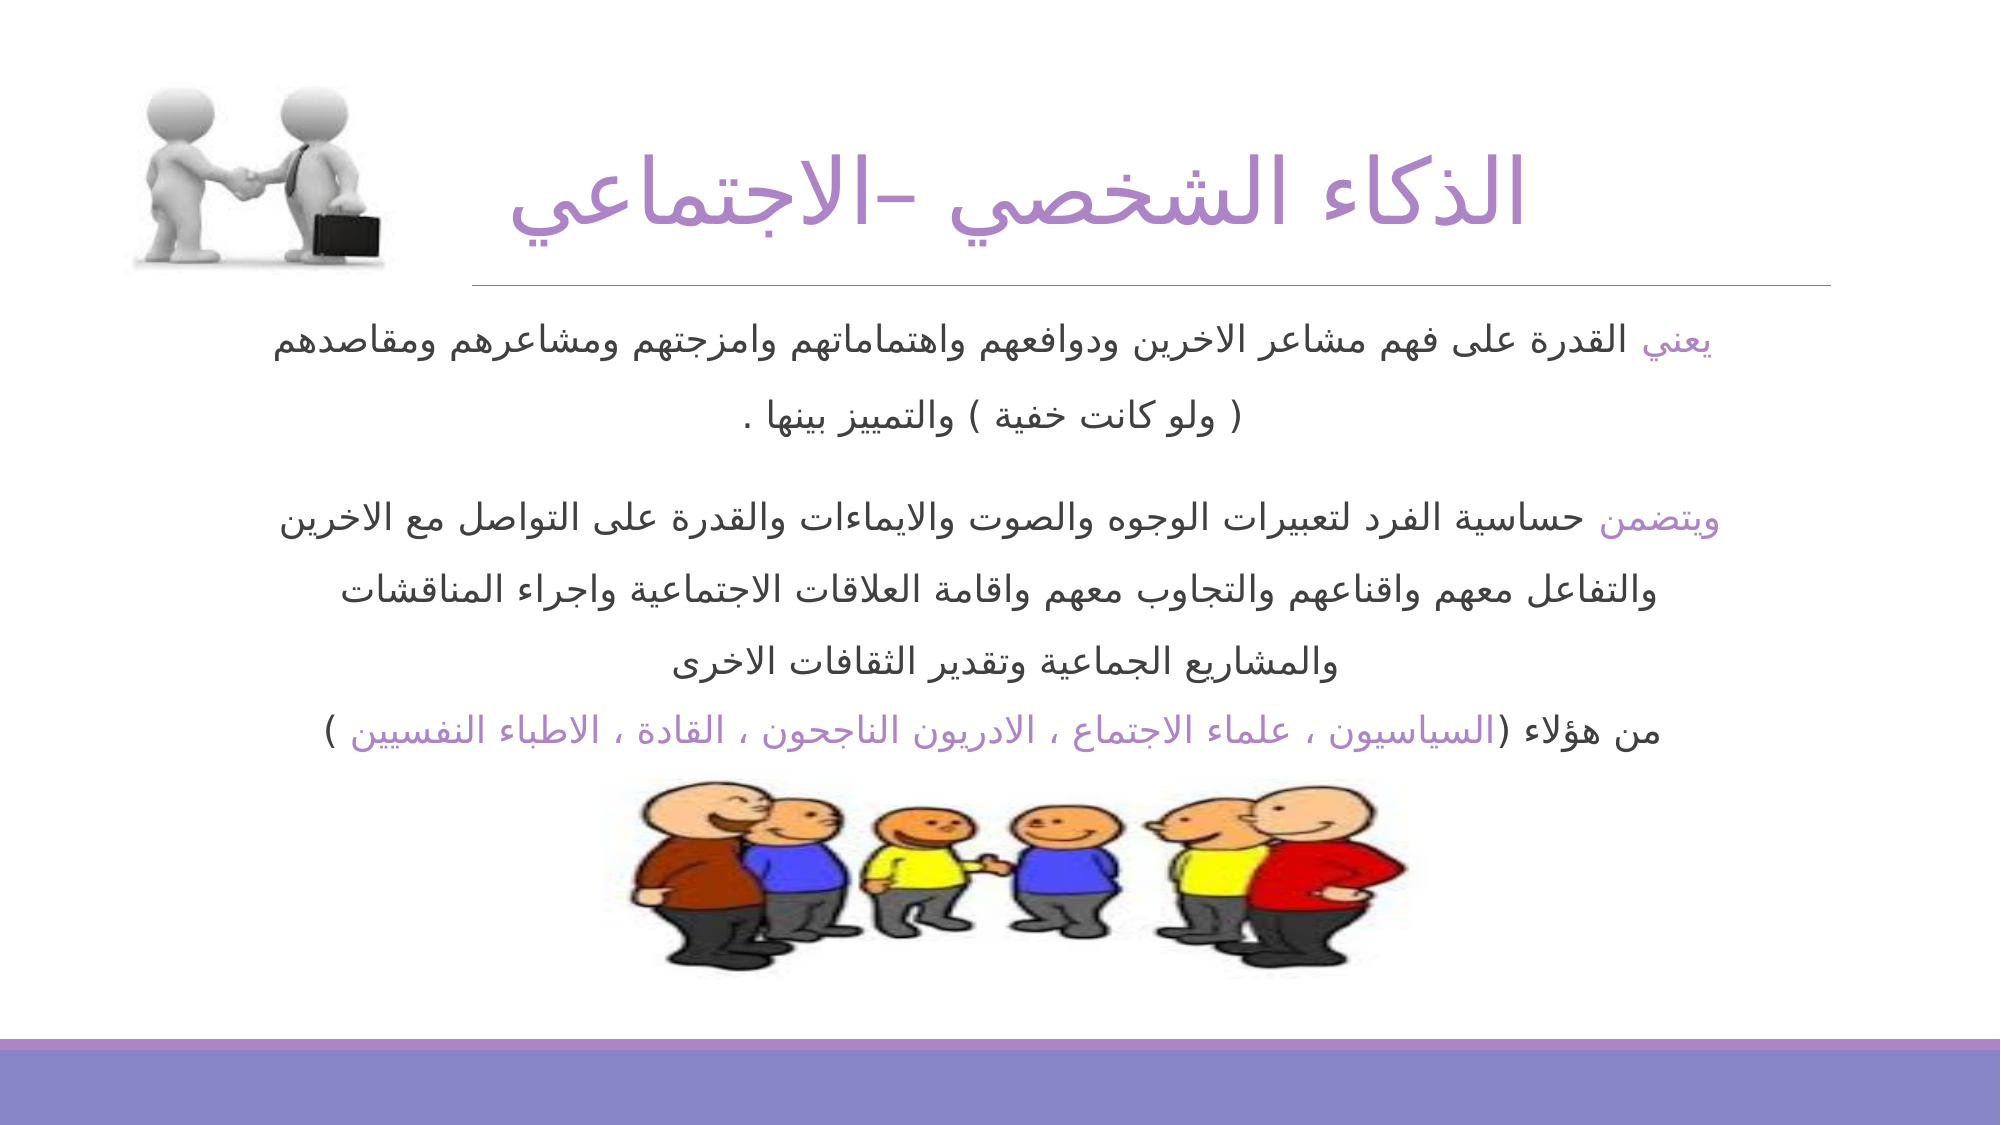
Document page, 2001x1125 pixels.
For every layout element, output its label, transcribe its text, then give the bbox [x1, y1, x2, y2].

picture [46, 0, 473, 353]
picture [482, 728, 1518, 1021]
list يعني القدرة على فهم مشاعر الاخرين ودوافعهم واهتماماتهم وامزجتهم ومشاعرهم ومقاصدهم ( ولو كانت خفية ) والتمييز بينها . ويتضمن حساسية الفرد لتعبيرات الوجوه والصوت والايماءات والقدرة على التواصل مع الاخرين والتفاعل معهم واقناعهم والتجاوب معهم واقامة العلاقات الاجتماعية واجراء المناقشات والمشاريع الجماعية وتقدير الثقافات الاخرى من هؤلاء (السياسيون ، علماء الاجتماع ، الادريون الناجحون ، القادة ، الاطباء النفسيين ) [259, 206, 1741, 839]
title الذكاء الشخصي –الاجتماعي [480, 47, 1830, 251]
